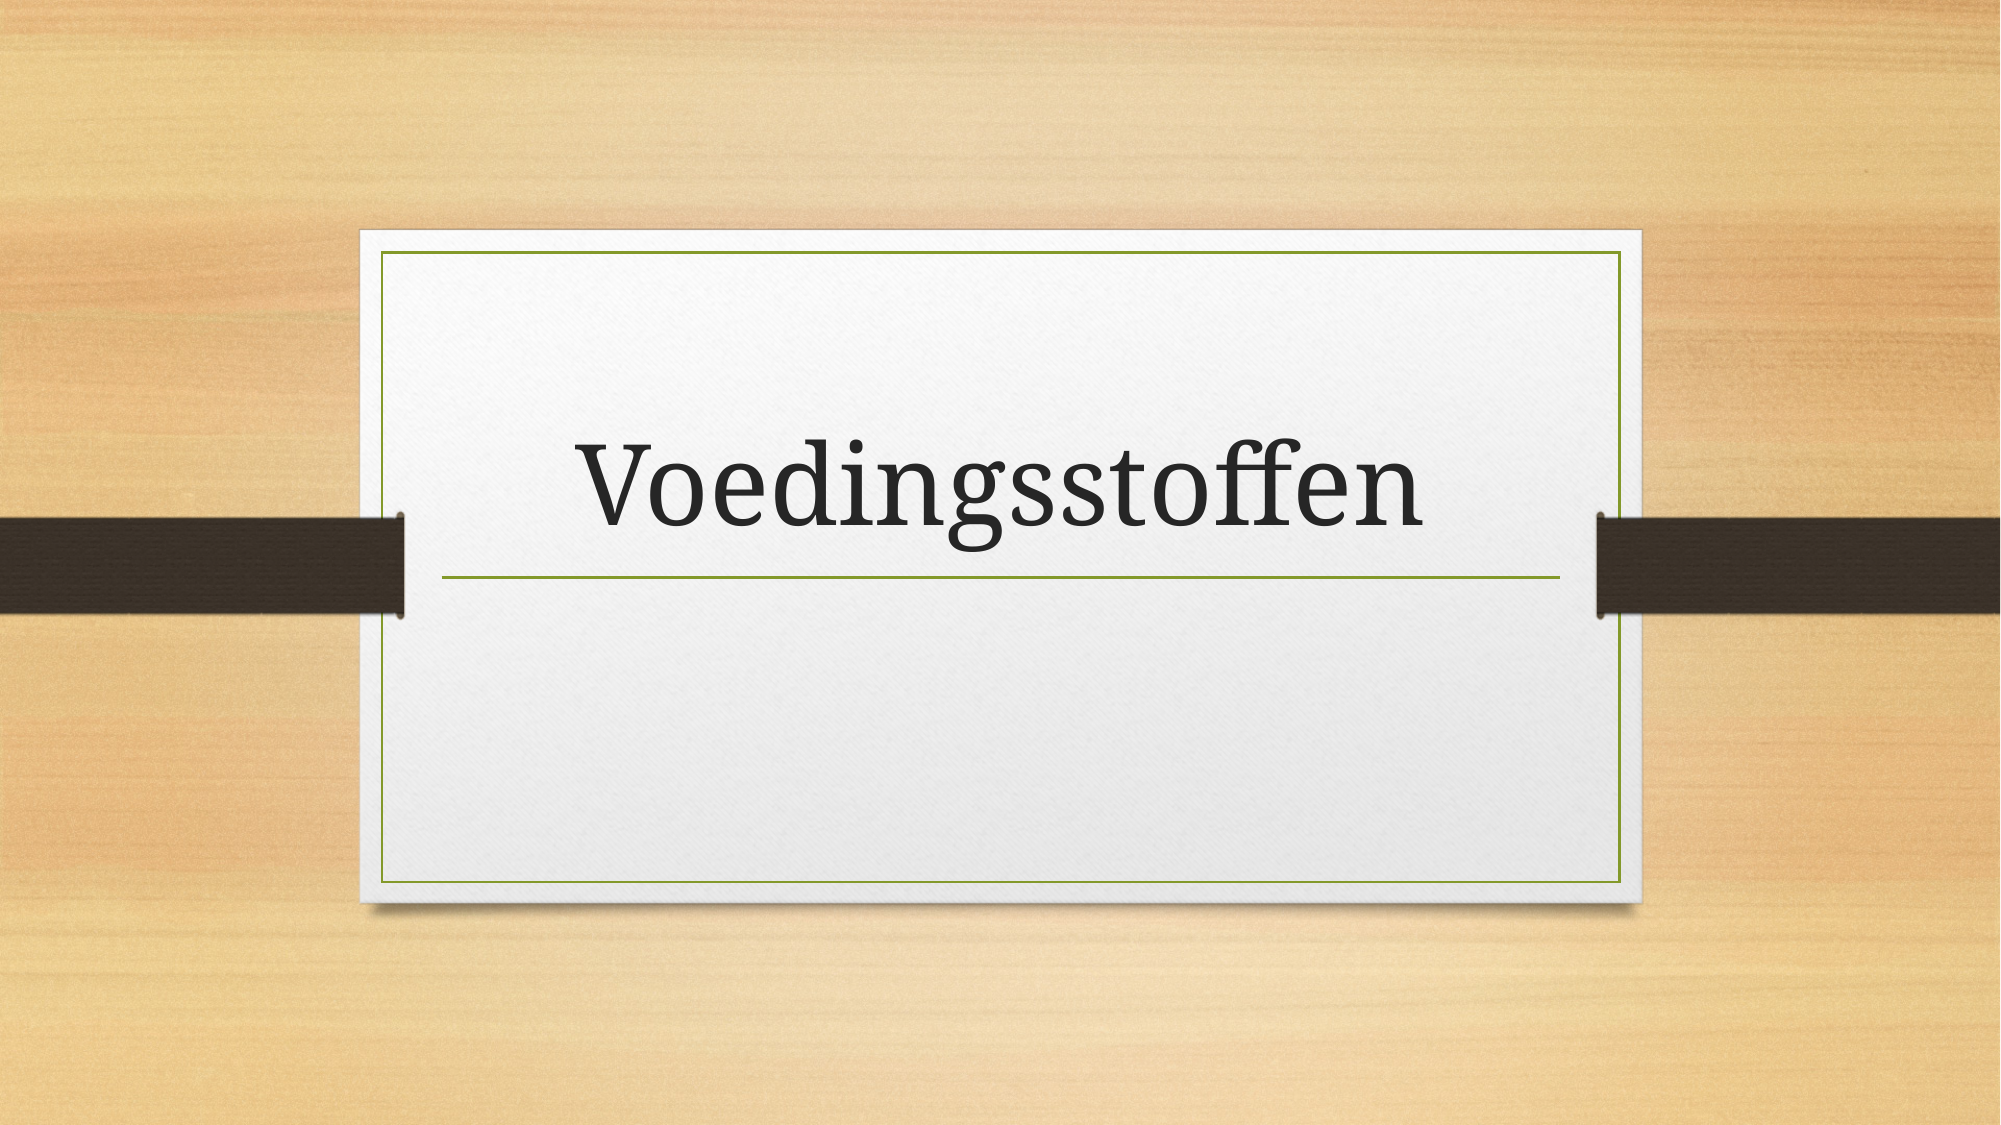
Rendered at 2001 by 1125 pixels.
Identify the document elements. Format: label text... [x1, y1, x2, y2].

title Voedingsstoffen [441, 306, 1560, 556]
picture [0, 0, 2001, 1125]
